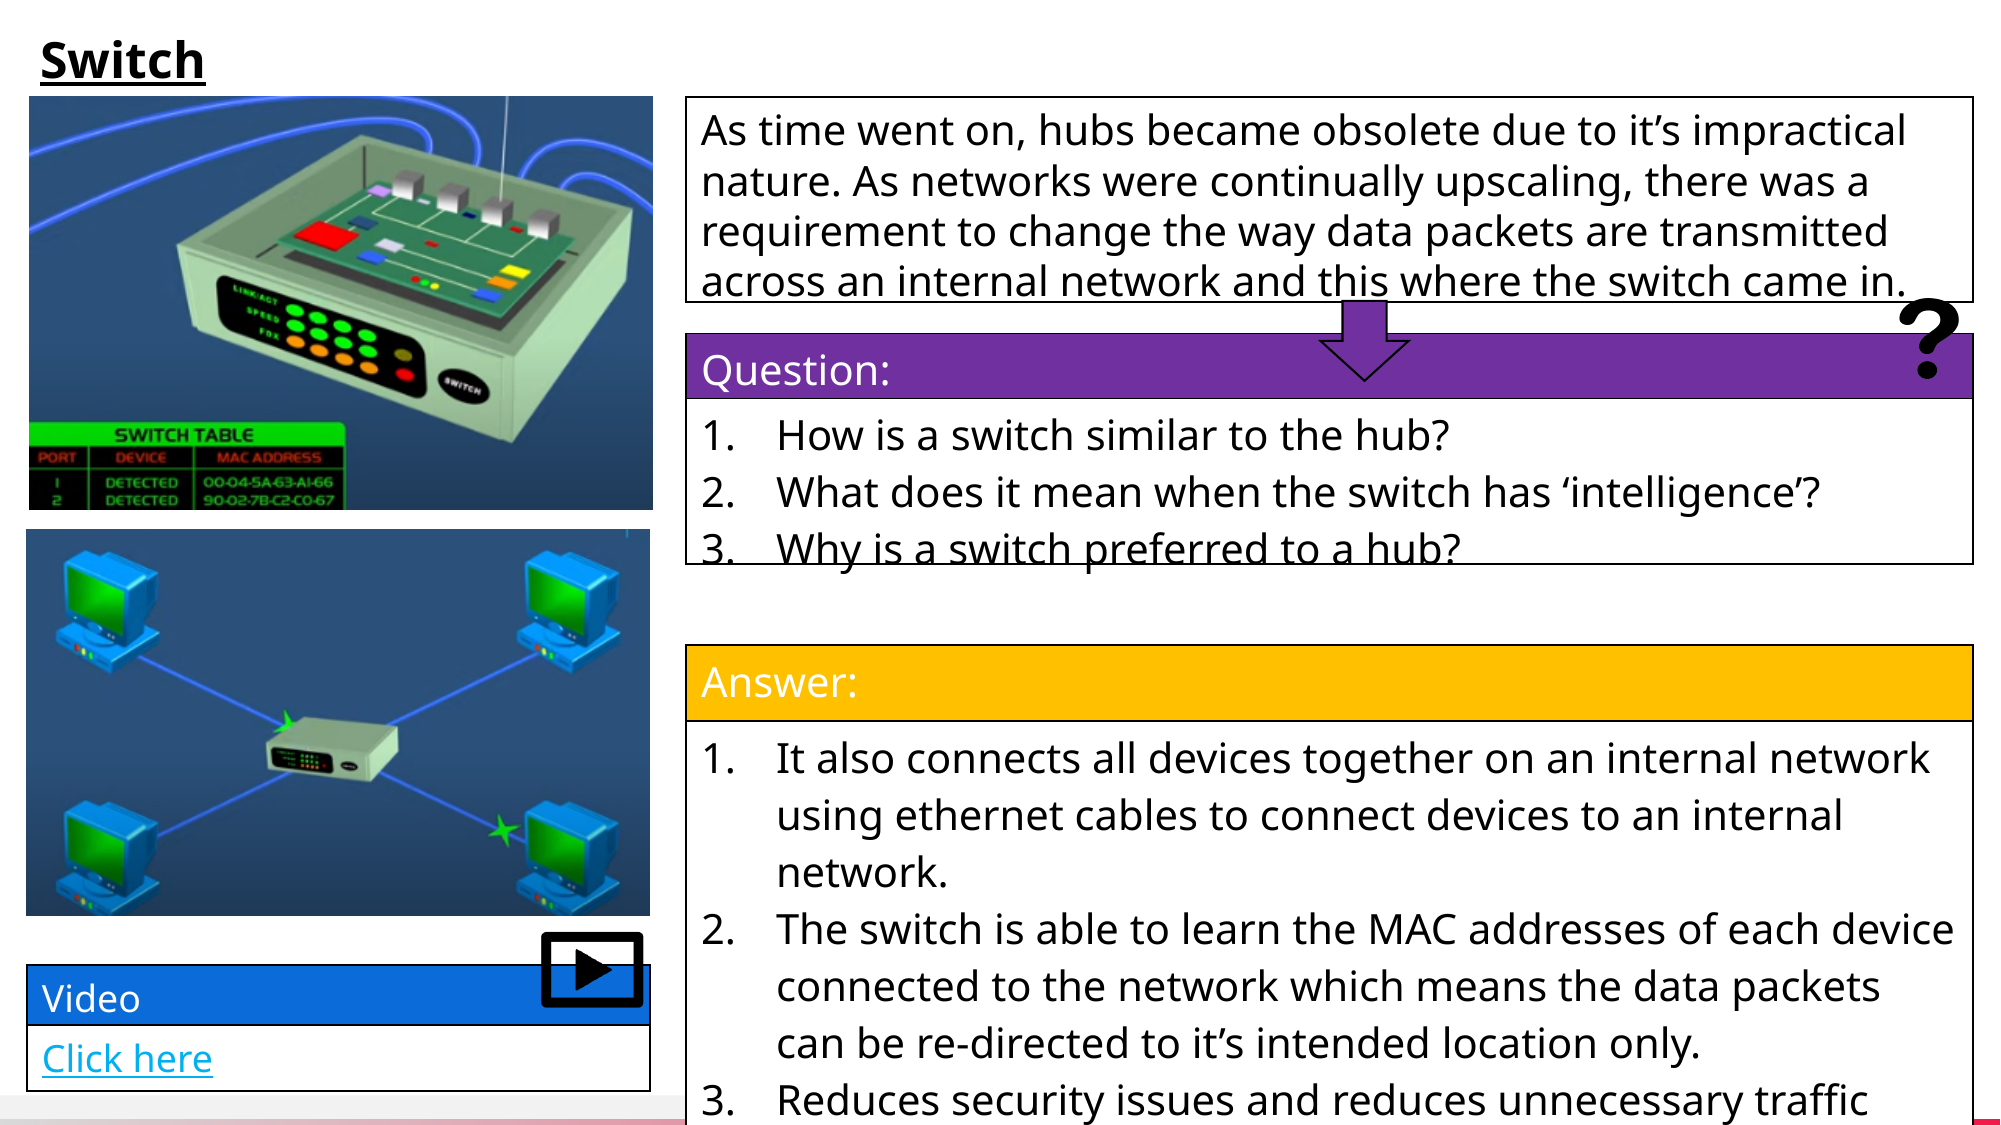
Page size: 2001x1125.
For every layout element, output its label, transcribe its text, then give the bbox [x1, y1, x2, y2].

table_cell It also connects all devices together on an internal network using ethernet cables to connect devices to an internal network. The switch is able to learn the MAC addresses of each device connected to the network which means the data packets can be re-directed to it’s intended location only. Reduces security issues and reduces unnecessary traffic which decreases the risk of data collisions and consumes less bandwidth. [687, 722, 1972, 1125]
table_header Question: [687, 334, 1972, 398]
table_cell Click here [28, 1026, 649, 1090]
table_header Answer: [687, 646, 1972, 720]
picture [1884, 298, 1974, 379]
text_box Switch [25, 21, 1095, 96]
text_box As time went on, hubs became obsolete due to it’s impractical nature. As networks were continually upscaling, there was a requirement to change the way data packets are transmitted across an internal network and this where the switch came in. [685, 96, 1974, 303]
picture [28, 96, 653, 510]
text_box [1317, 299, 1412, 383]
table_cell How is a switch similar to the hub? What does it mean when the switch has ‘intelligence’? Why is a switch preferred to a hub? [687, 399, 1972, 563]
table_header Video [28, 966, 531, 1024]
picture [26, 529, 653, 1030]
